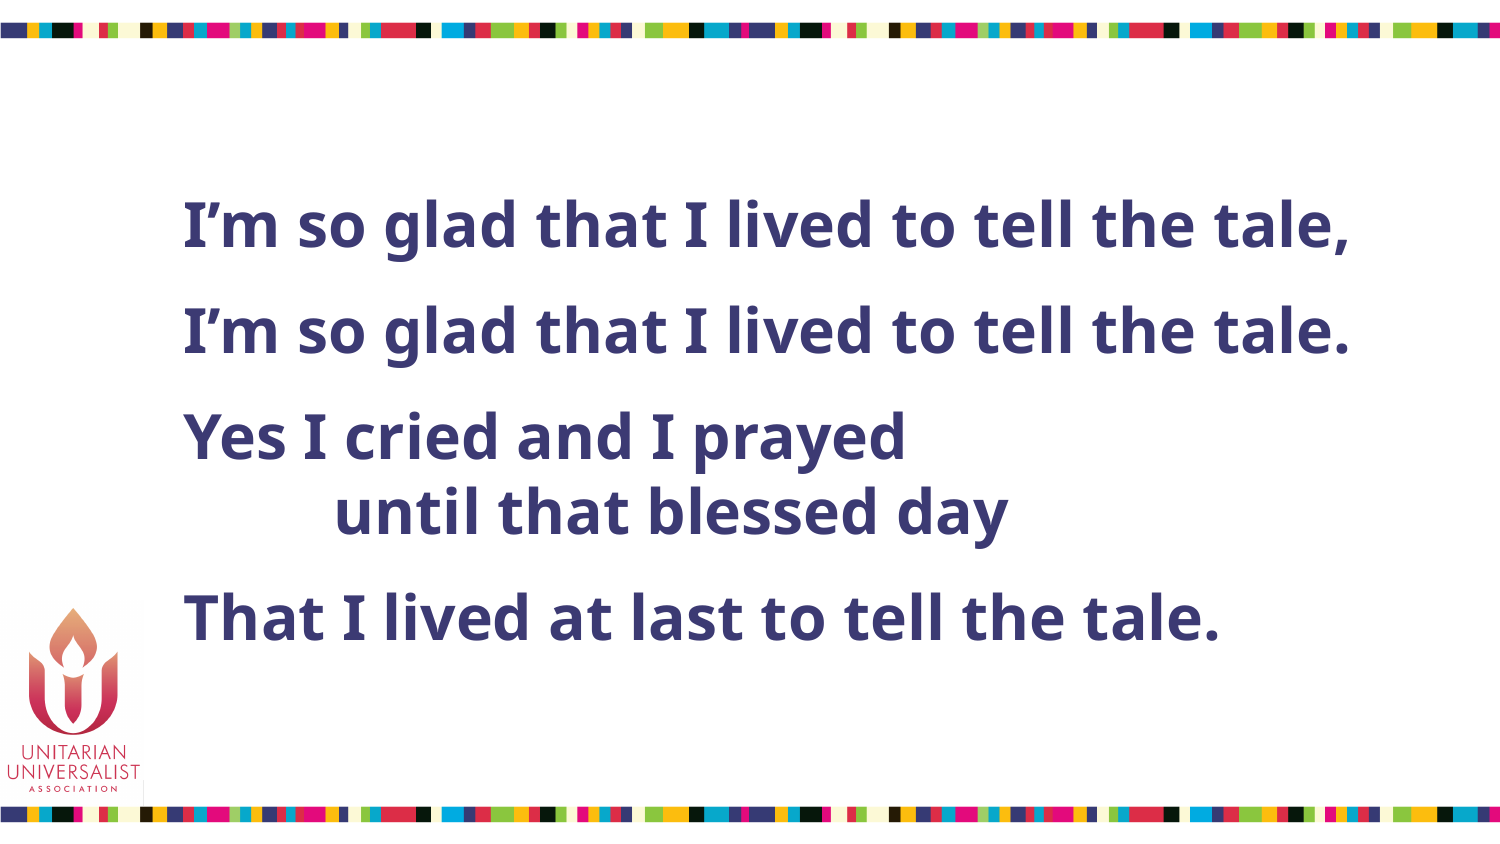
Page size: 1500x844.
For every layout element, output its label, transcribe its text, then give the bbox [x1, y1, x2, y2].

text_box I’m so glad that I lived to tell the tale, I’m so glad that I lived to tell the tale. Yes I cried and I prayed until that blessed day That I lived at last to tell the tale. [168, 169, 1421, 669]
picture [0, 600, 1500, 824]
picture [0, 22, 1500, 40]
